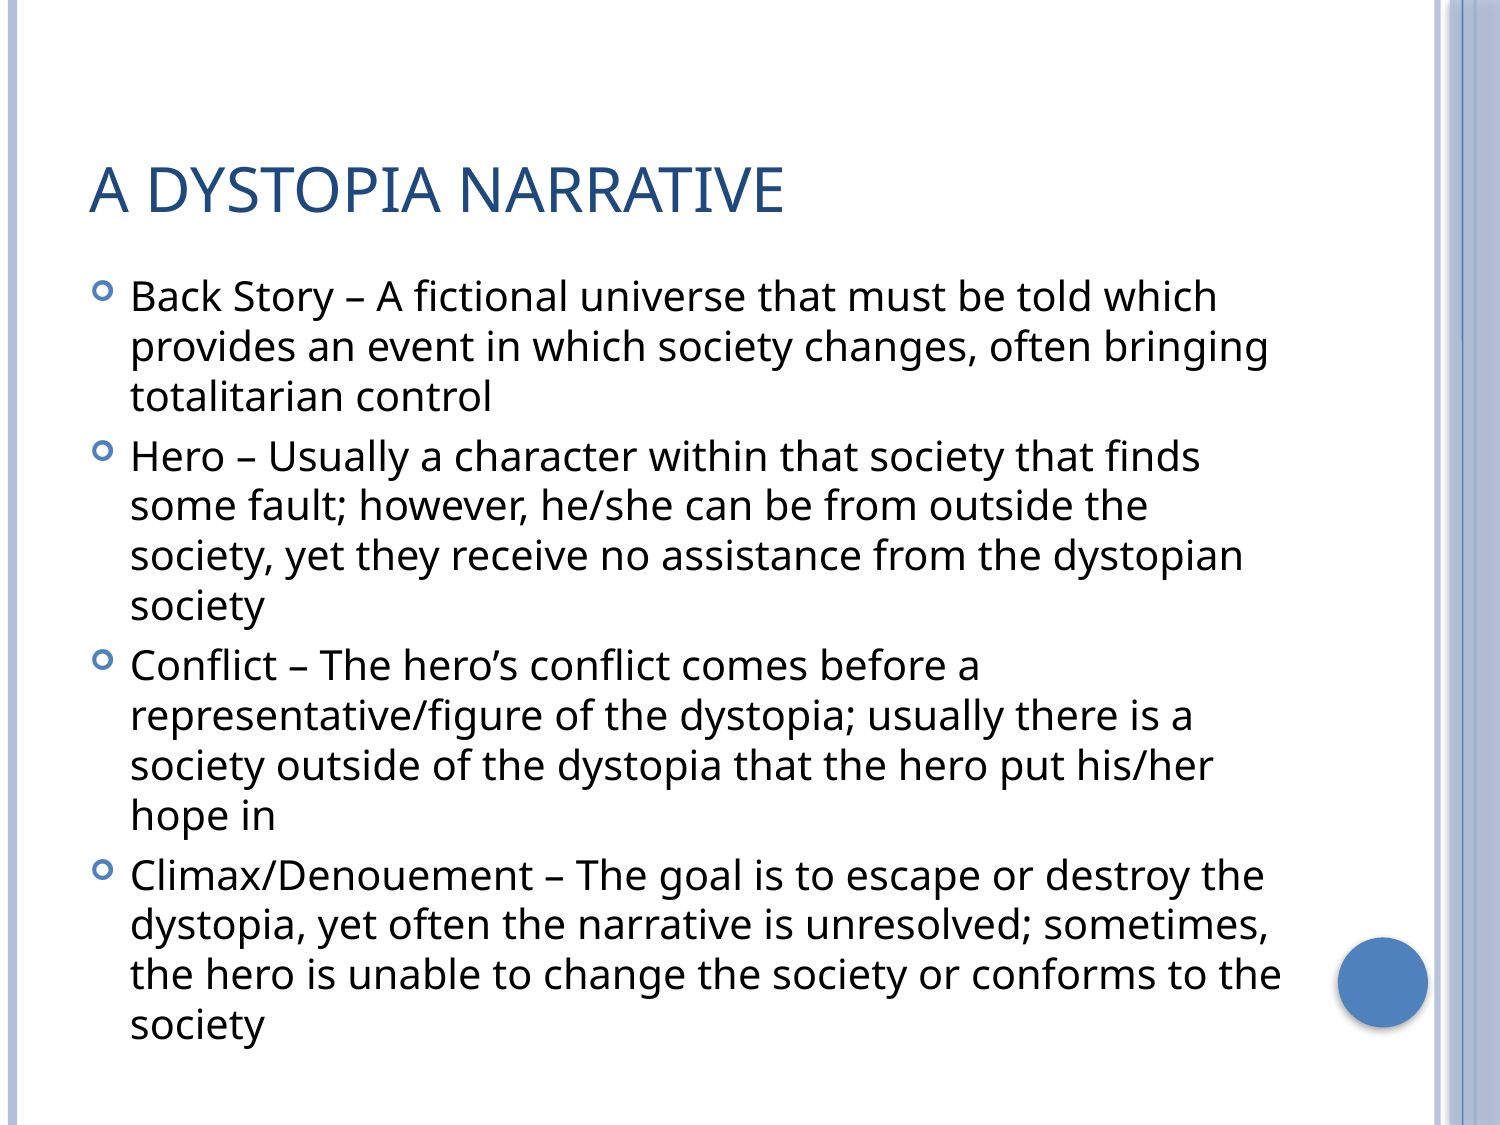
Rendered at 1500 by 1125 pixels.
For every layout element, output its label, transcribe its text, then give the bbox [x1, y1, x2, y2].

list Back Story – A fictional universe that must be told which provides an event in which society changes, often bringing totalitarian control Hero – Usually a character within that society that finds some fault; however, he/she can be from outside the society, yet they receive no assistance from the dystopian society Conflict – The hero’s conflict comes before a representative/figure of the dystopia; usually there is a society outside of the dystopia that the hero put his/her hope in Climax/Denouement – The goal is to escape or destroy the dystopia, yet often the narrative is unresolved; sometimes, the hero is unable to change the society or conforms to the society [75, 262, 1300, 1062]
title a Dystopia Narrative [75, 45, 1300, 233]
